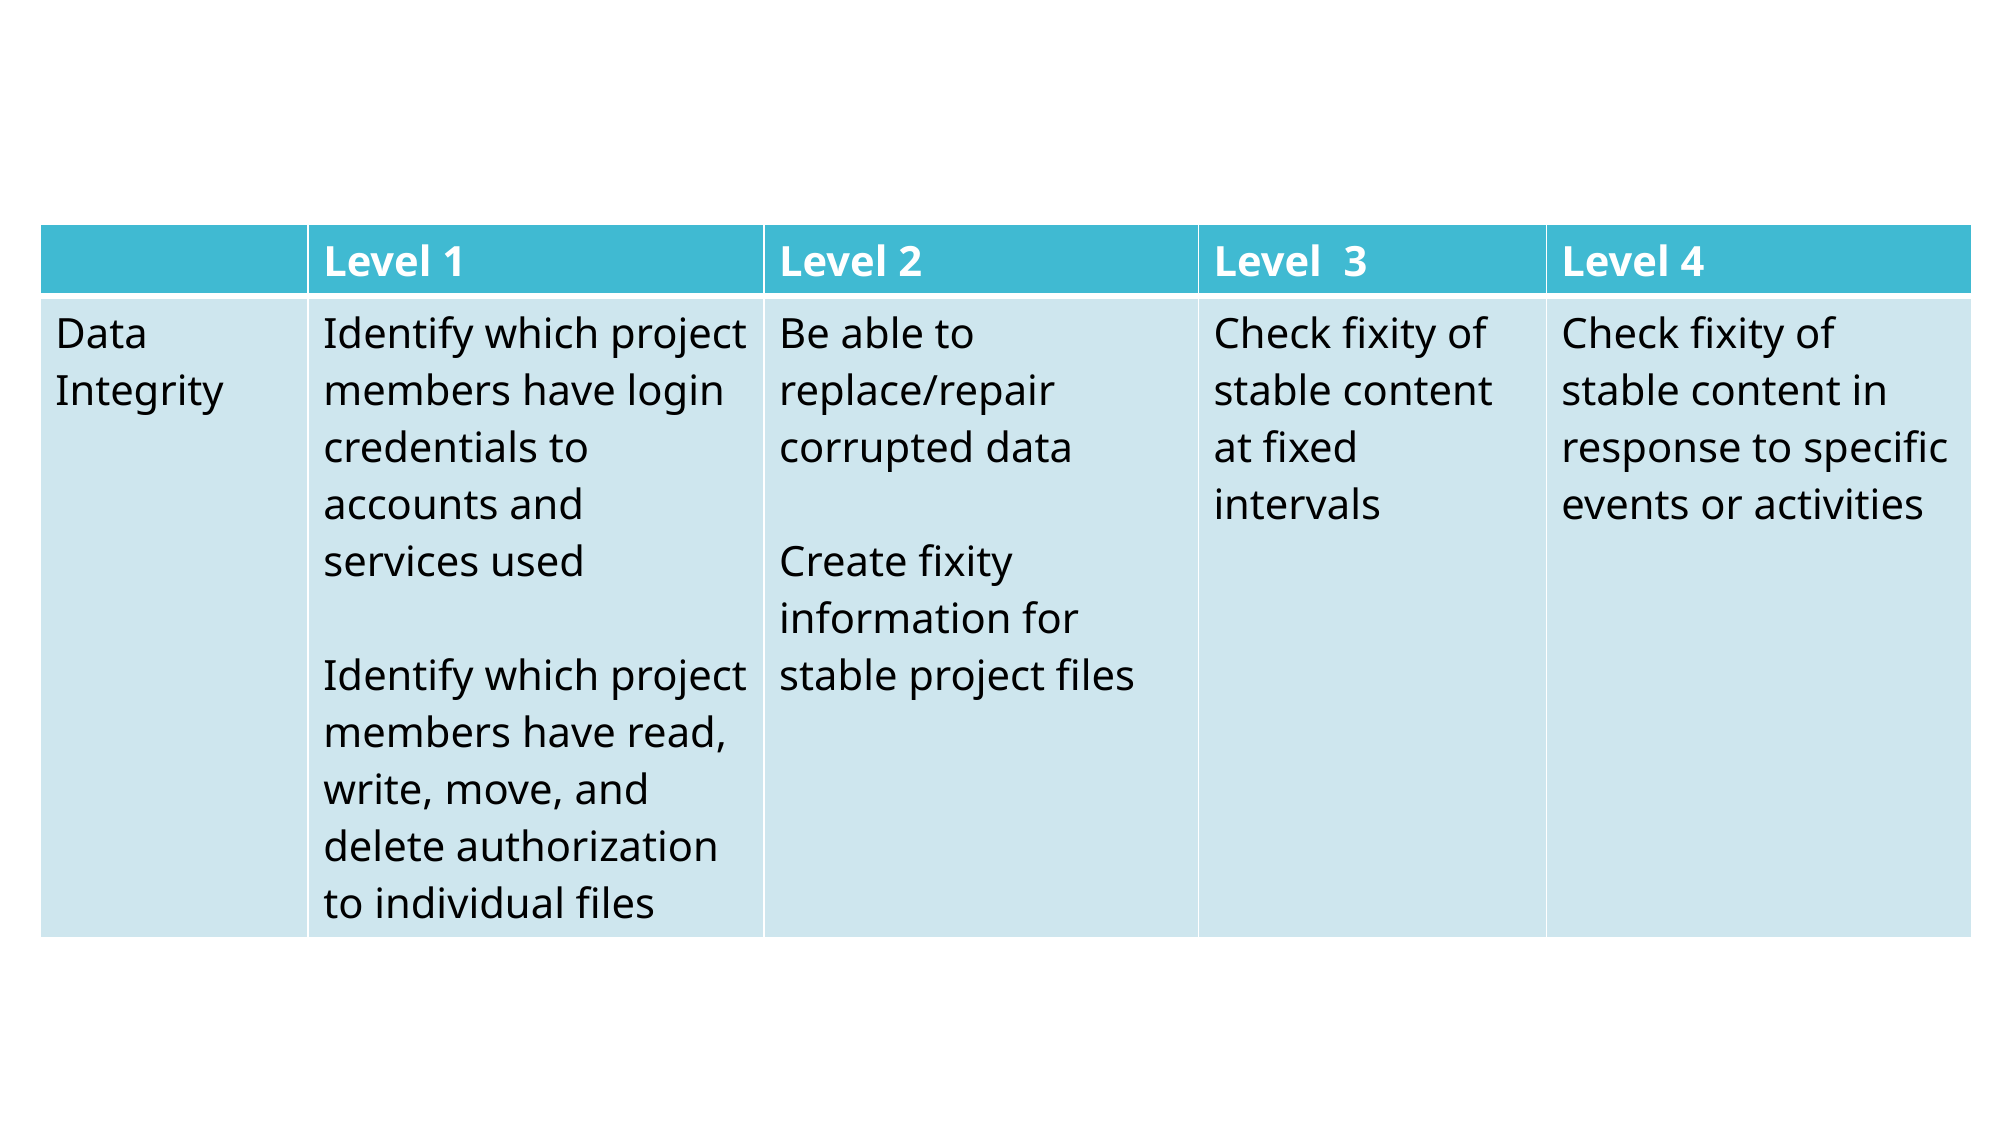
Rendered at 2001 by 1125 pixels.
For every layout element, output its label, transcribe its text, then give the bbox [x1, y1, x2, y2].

table_header Level 3 [1199, 225, 1546, 293]
table_cell Data Integrity [41, 299, 307, 937]
table_cell Check fixity of stable content in response to specific events or activities [1547, 299, 1971, 937]
table_header Level 1 [309, 225, 763, 293]
table_cell Check fixity of stable content at fixed intervals [1199, 299, 1546, 937]
table_cell Be able to replace/repair corrupted data Create fixity information for stable project files [765, 299, 1198, 937]
table_header Level 4 [1547, 225, 1971, 293]
table_cell Identify which project members have login credentials to accounts and services used Identify which project members have read, write, move, and delete authorization to individual files [309, 299, 763, 937]
table_header Level 2 [765, 225, 1198, 293]
table_header [41, 225, 307, 293]
